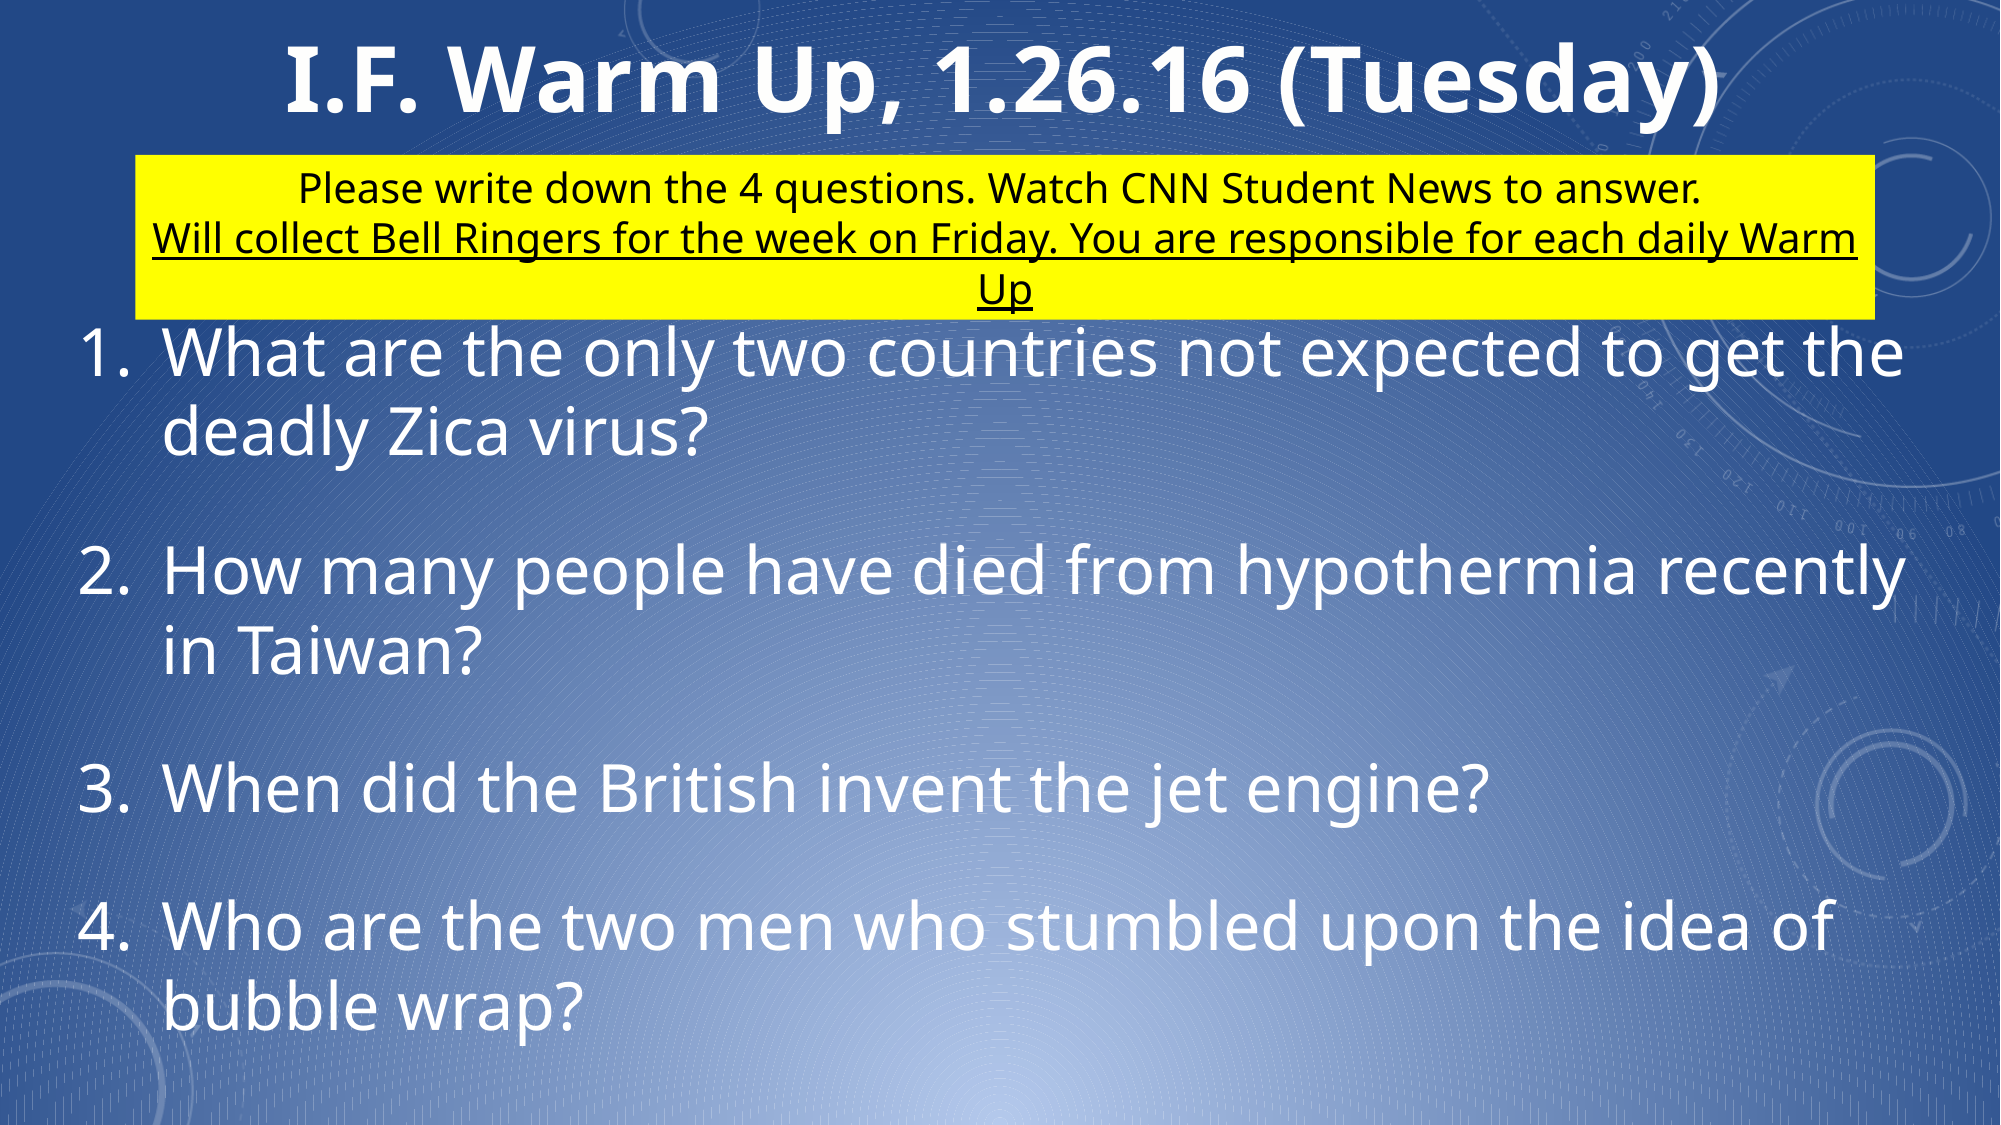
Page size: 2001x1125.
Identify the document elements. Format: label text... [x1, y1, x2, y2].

text_box I.F. Warm Up, 1.26.16 (Tuesday) [135, 13, 1875, 139]
text_box Please write down the 4 questions. Watch CNN Student News to answer. Will collect Bell Ringers for the week on Friday. You are responsible for each daily Warm Up [135, 154, 1875, 301]
text_box What are the only two countries not expected to get the deadly Zica virus? How many people have died from hypothermia recently in Taiwan? When did the British invent the jet engine? Who are the two men who stumbled upon the idea of bubble wrap? [0, 301, 2000, 1125]
picture [0, 0, 2000, 301]
